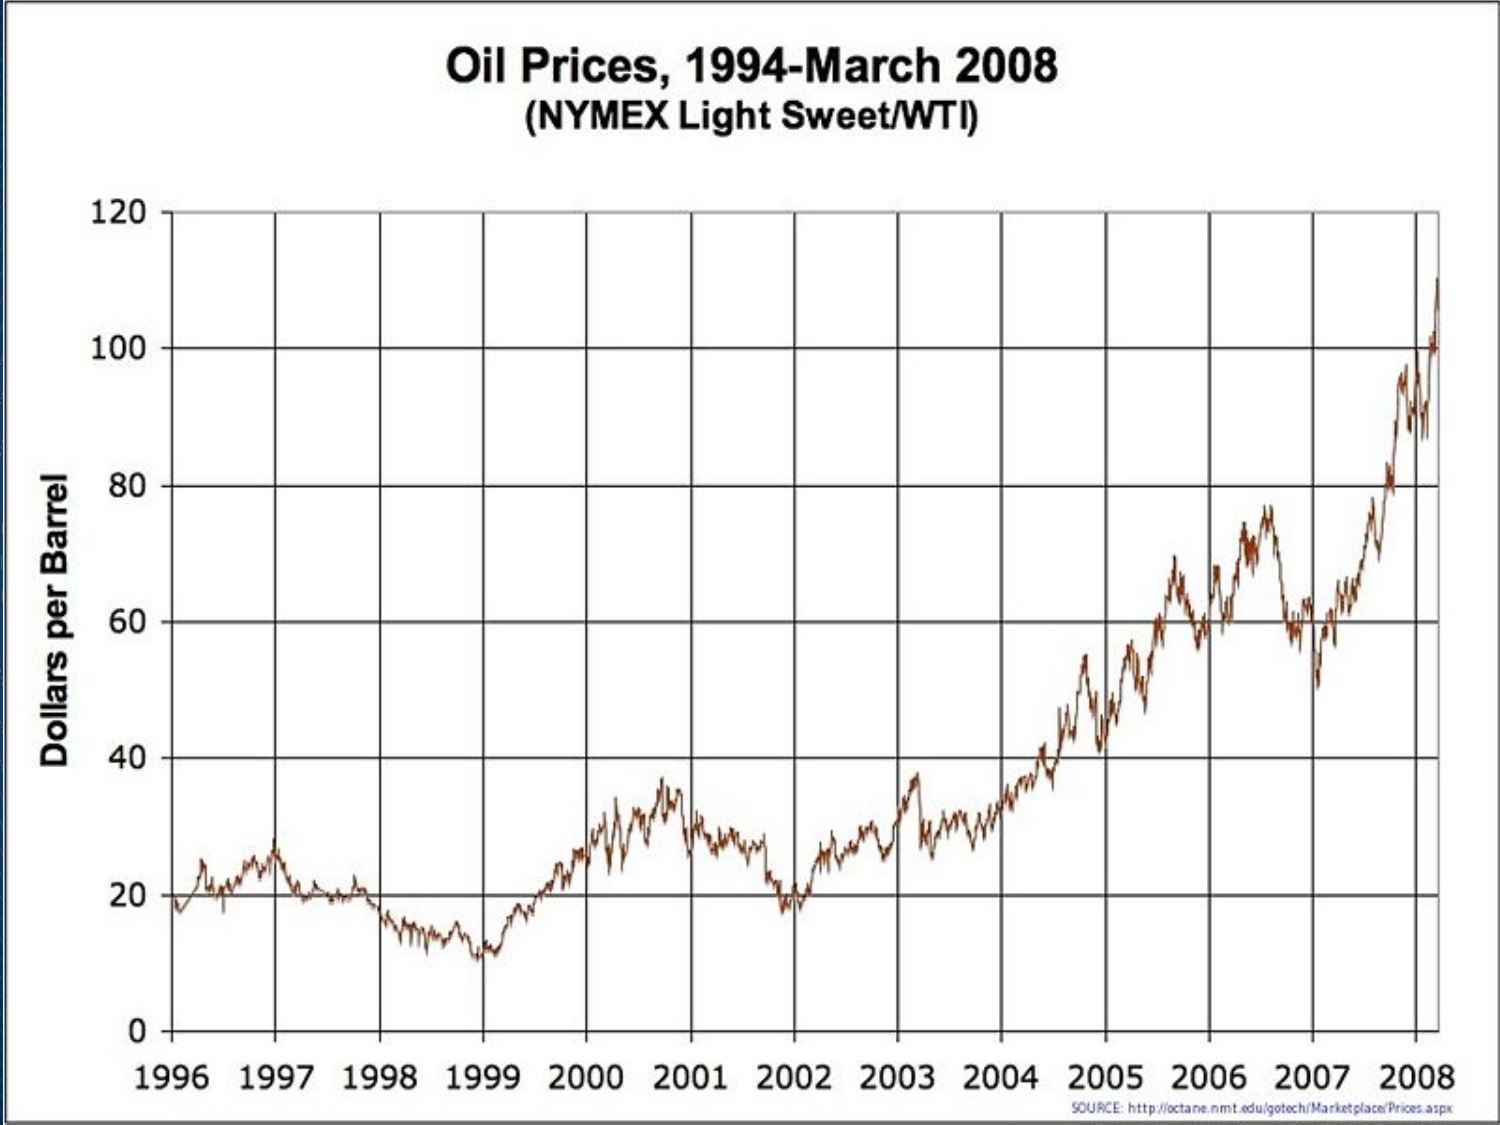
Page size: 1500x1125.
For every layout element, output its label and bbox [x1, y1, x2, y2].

list [0, 0, 1500, 1125]
